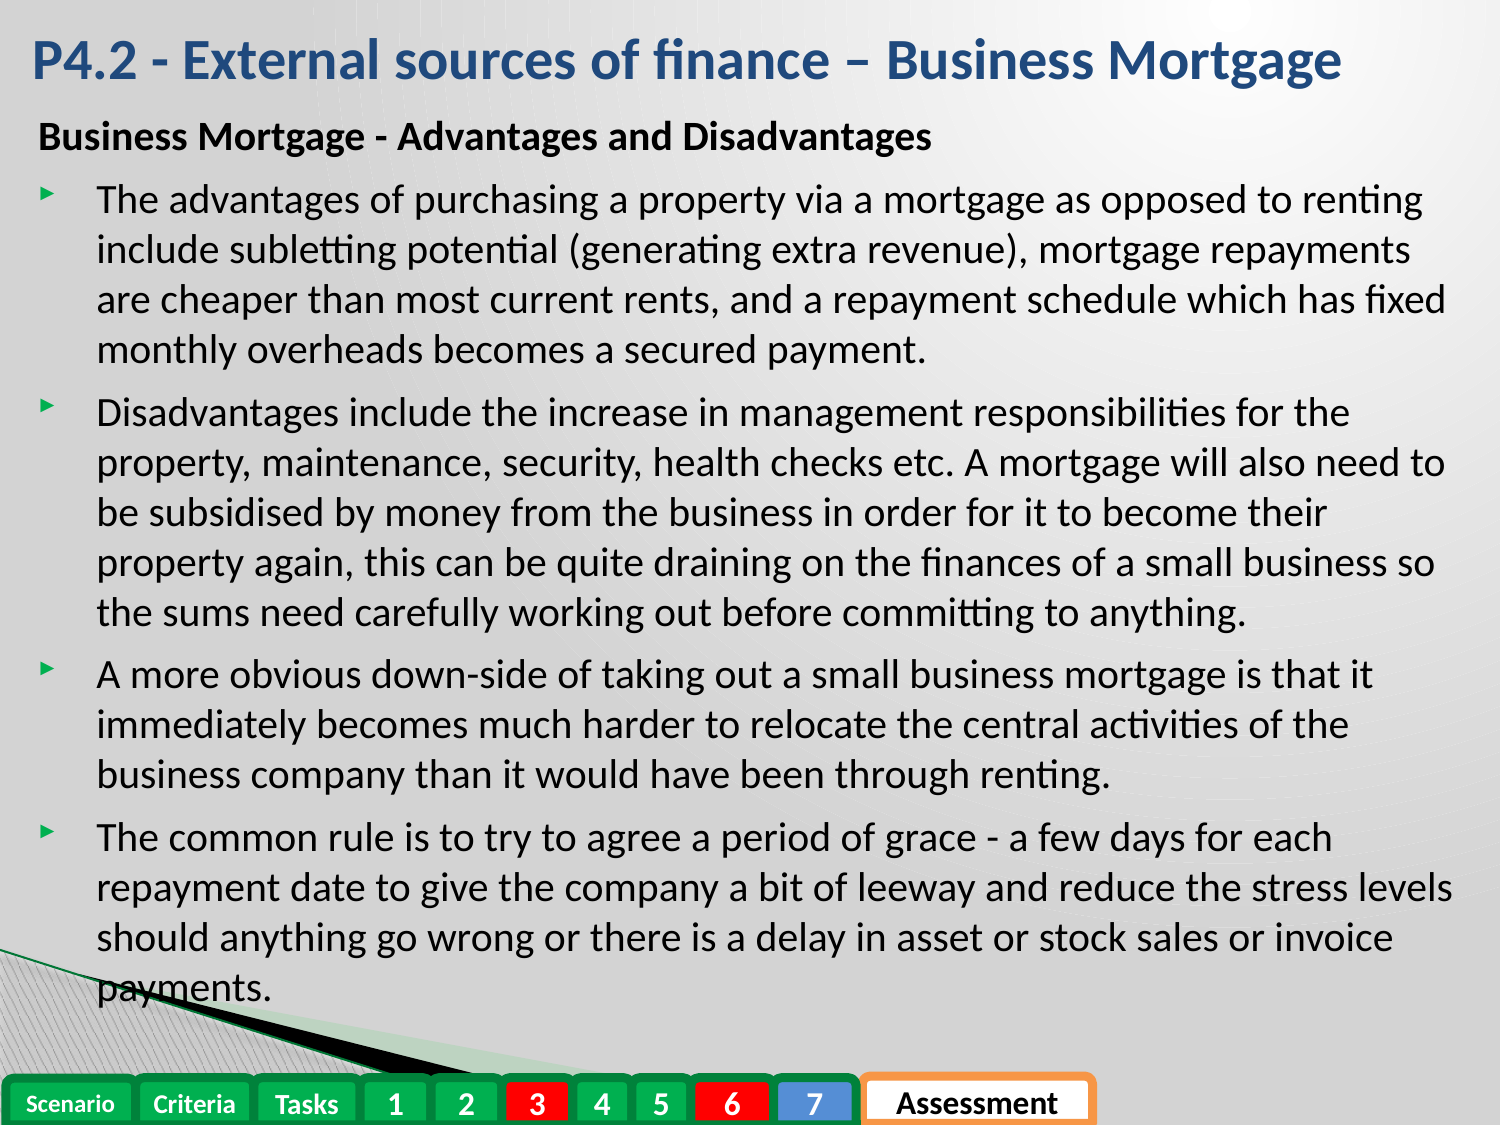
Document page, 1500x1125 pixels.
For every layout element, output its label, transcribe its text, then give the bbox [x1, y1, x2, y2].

text_box P4.2 - External sources of finance – Business Mortgage [17, 19, 1489, 94]
list Business Mortgage - Advantages and Disadvantages The advantages of purchasing a property via a mortgage as opposed to renting include subletting potential (generating extra revenue), mortgage repayments are cheaper than most current rents, and a repayment schedule which has fixed monthly overheads becomes a secured payment. Disadvantages include the increase in management responsibilities for the property, maintenance, security, health checks etc. A mortgage will also need to be subsidised by money from the business in order for it to become their property again, this can be quite draining on the finances of a small business so the sums need carefully working out before committing to anything. A more obvious down-side of taking out a small business mortgage is that it immediately becomes much harder to relocate the central activities of the business company than it would have been through renting. The common rule is to try to agree a period of grace - a few days for each repayment date to give the company a bit of leeway and reduce the stress levels should anything go wrong or there is a delay in asset or stock sales or invoice payments. [23, 101, 1477, 946]
